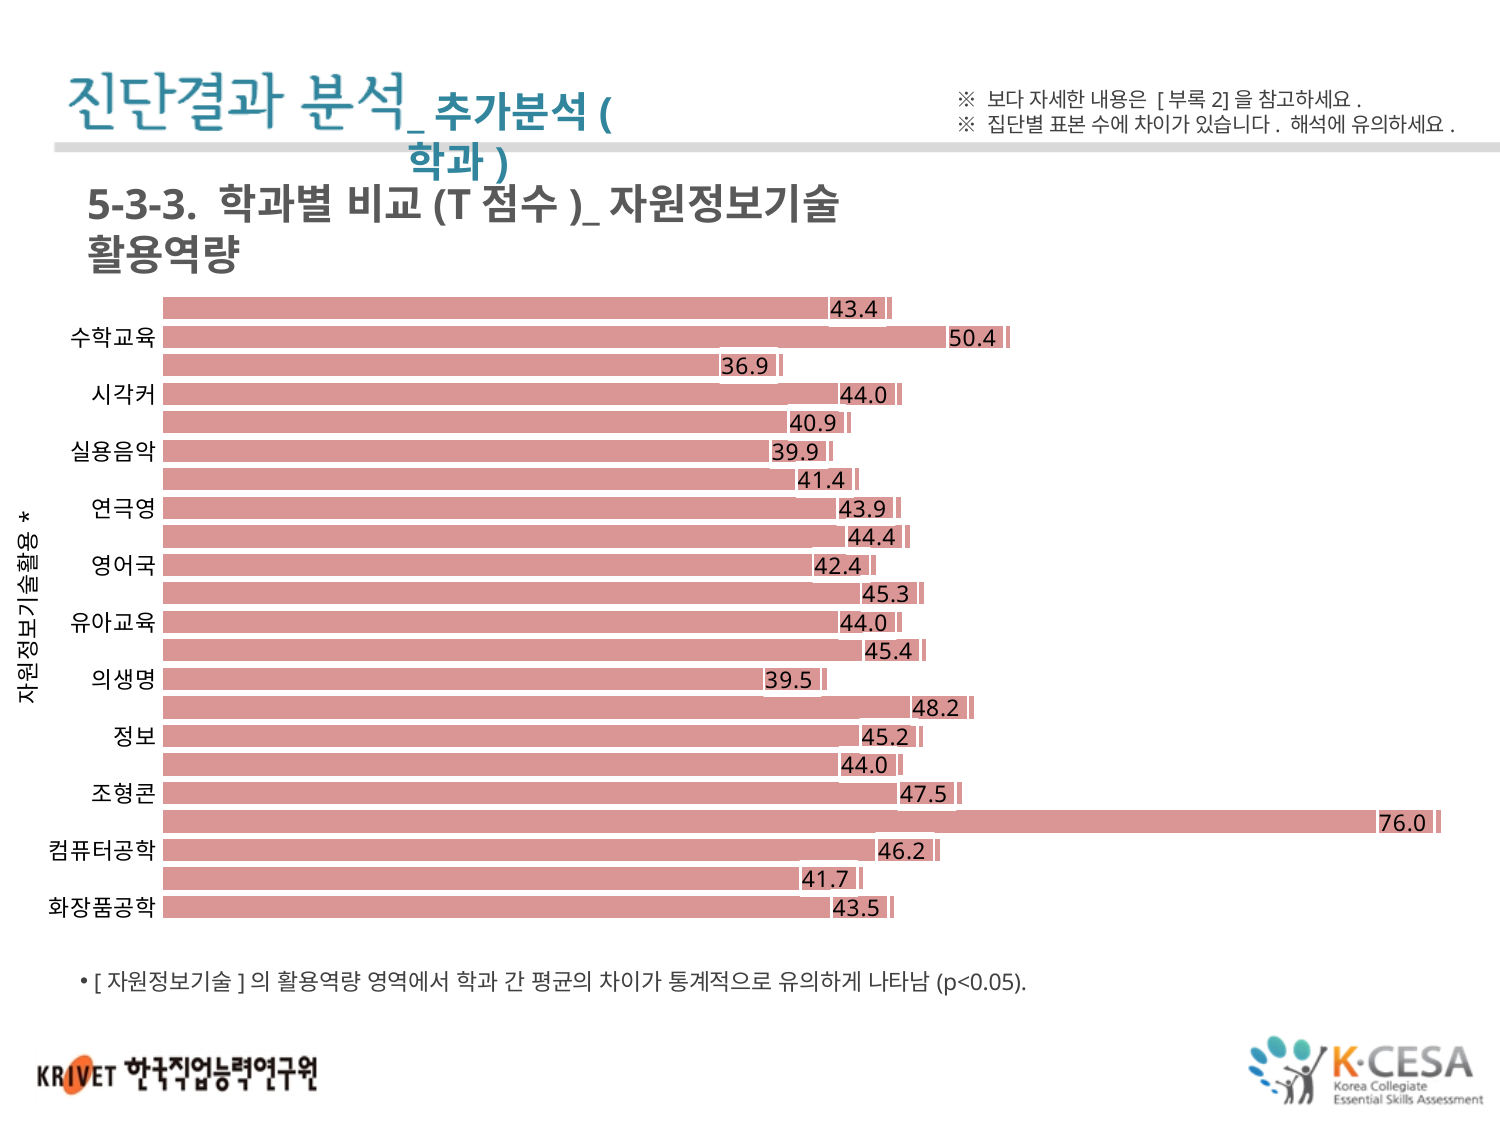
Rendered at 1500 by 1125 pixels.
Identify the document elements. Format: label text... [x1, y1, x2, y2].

text_box ※ 보다 자세한 내용은 [부록2]을 참고하세요. ※ 집단별 표본 수에 차이가 있습니다. 해석에 유의하세요. [942, 79, 1472, 144]
text_box [자원정보기술]의 활용역량 영역에서 학과 간 평균의 차이가 통계적으로 유의하게 나타남(p<0.05). [65, 968, 1374, 1003]
chart [11, 236, 1500, 961]
text_box _추가분석(학과) [392, 78, 700, 171]
text_box 5-3-3. 학과별 비교(T점수)_자원정보기술 활용역량 [72, 171, 1009, 235]
picture [0, 0, 1500, 1125]
